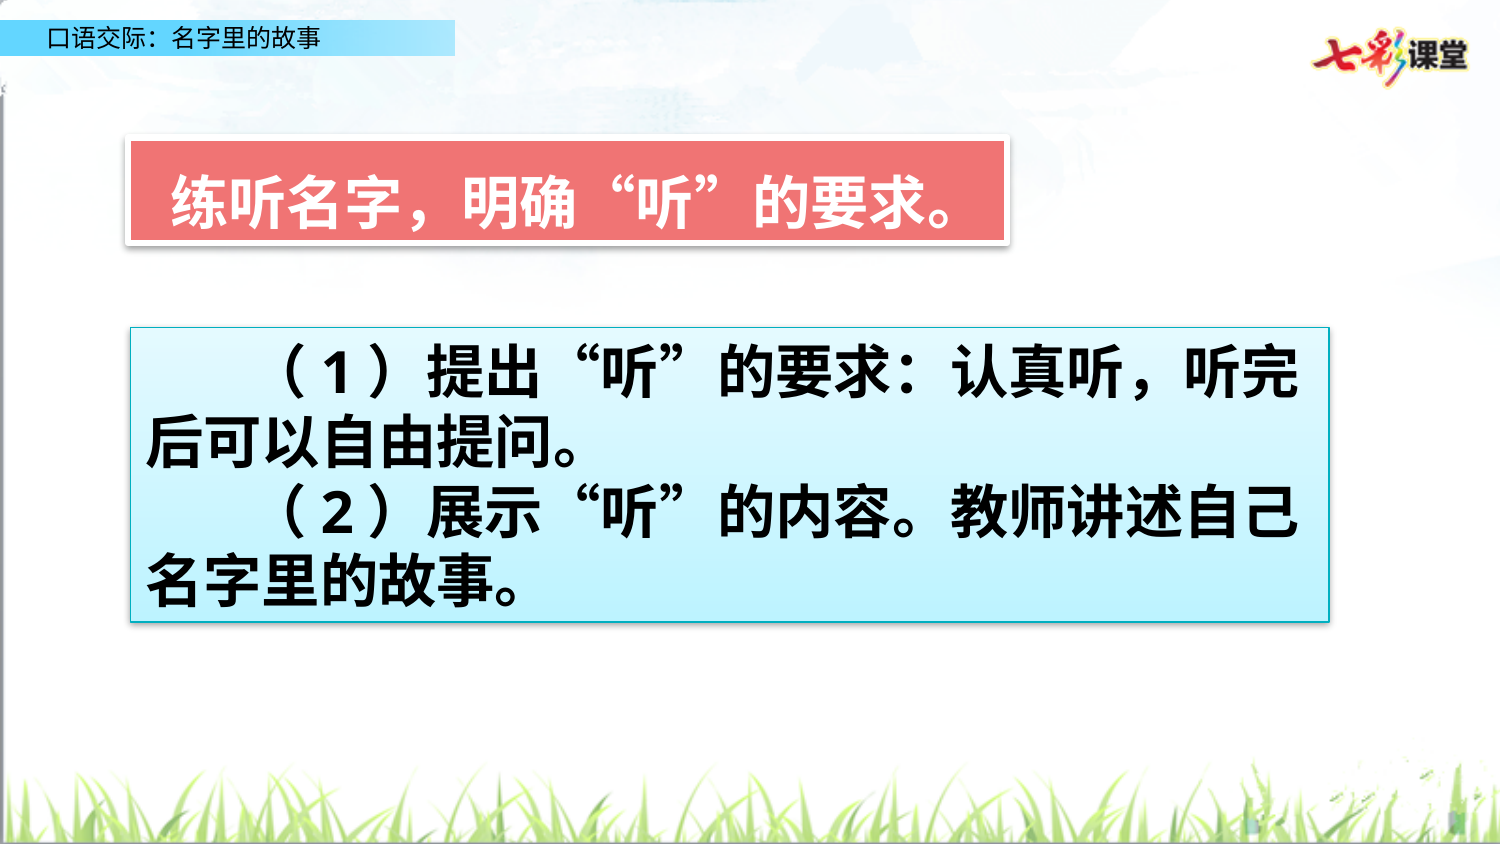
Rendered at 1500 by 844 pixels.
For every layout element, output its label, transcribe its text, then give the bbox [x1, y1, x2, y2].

picture [0, 0, 1500, 844]
text_box 练听名字，明确“听”的要求。 [125, 134, 1010, 246]
text_box （1）提出“听”的要求：认真听，听完后可以自由提问。 （2）展示“听”的内容。教师讲述自己名字里的故事。 [130, 327, 1330, 623]
